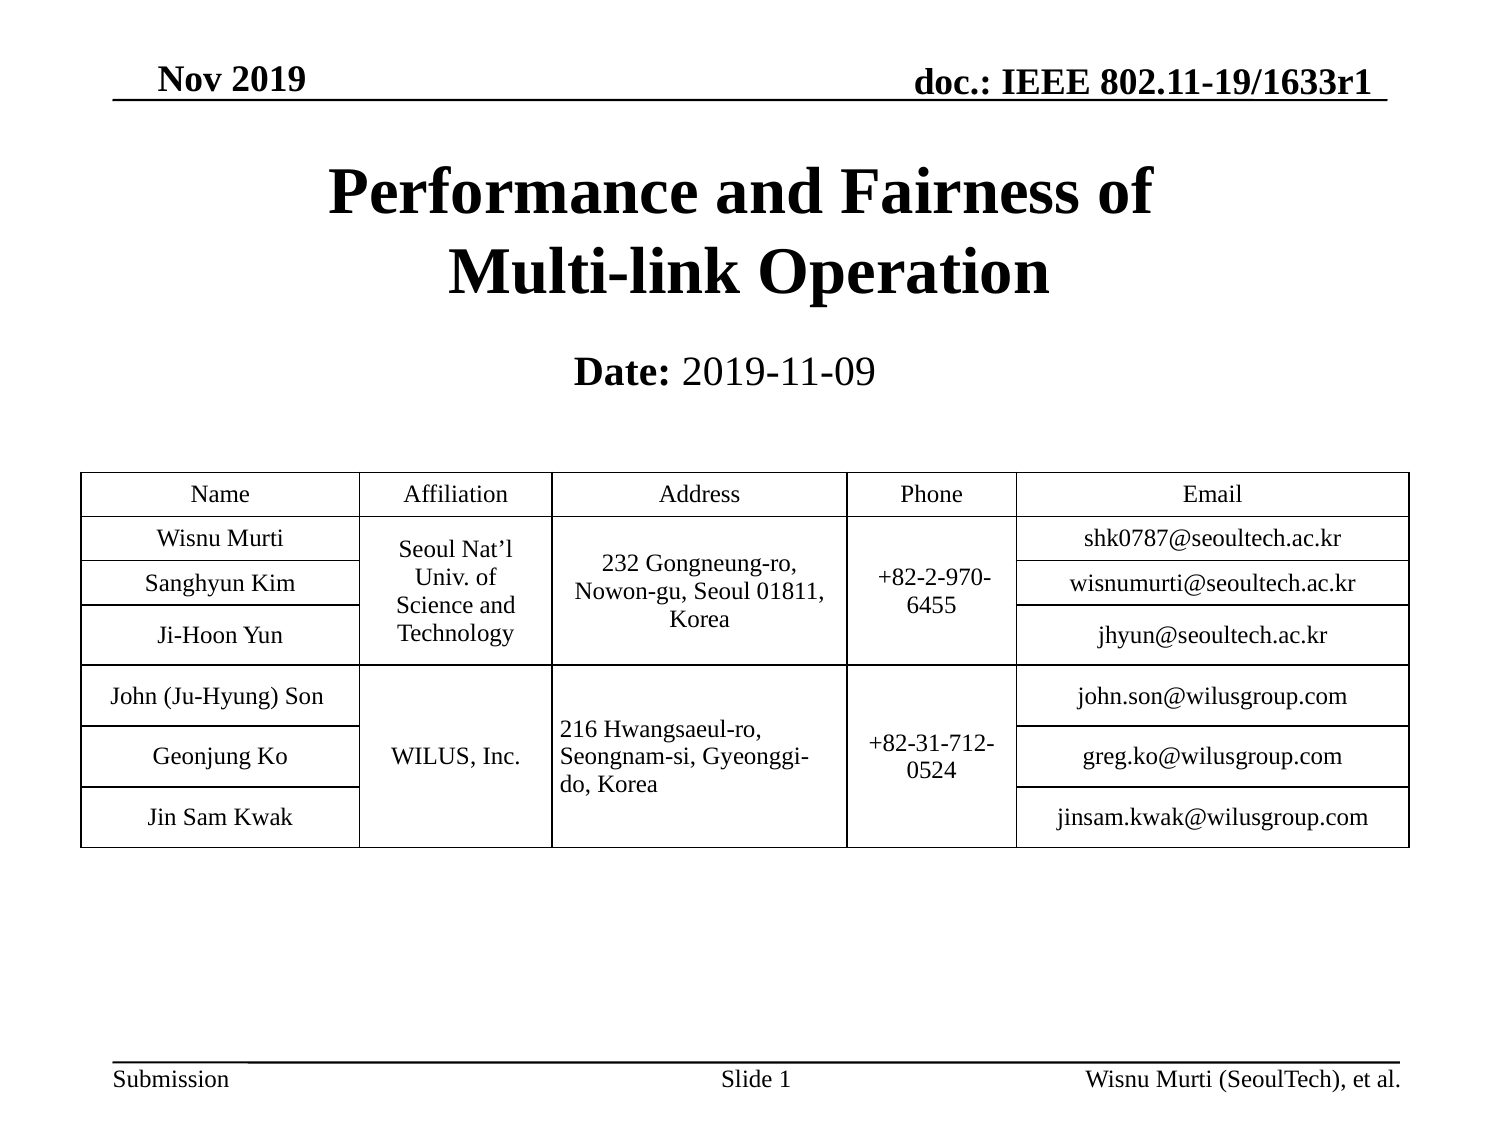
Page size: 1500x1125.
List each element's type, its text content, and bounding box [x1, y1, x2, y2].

table_header Email [1017, 473, 1408, 516]
title Performance and Fairness of Multi-link Operation [112, 139, 1388, 315]
table_header Phone [848, 473, 1016, 516]
table_cell john.son@wilusgroup.com [1017, 666, 1408, 725]
table_cell Jin Sam Kwak [82, 788, 359, 847]
table_cell wisnumurti@seoultech.ac.kr [1017, 561, 1408, 604]
table_header Affiliation [360, 473, 551, 516]
table_cell WILUS, Inc. [360, 666, 551, 847]
table_cell Sanghyun Kim [82, 561, 359, 604]
table_cell shk0787@seoultech.ac.kr [1017, 517, 1408, 560]
table_header Name [82, 473, 359, 516]
footer Wisnu Murti (SeoulTech), et al. [949, 1061, 1402, 1093]
slide_number Slide 1 [712, 1061, 801, 1093]
table_cell greg.ko@wilusgroup.com [1017, 727, 1408, 786]
table_cell 216 Hwangsaeul-ro, Seongnam-si, Gyeonggi-do, Korea [553, 666, 846, 847]
table_cell +82-31-712-0524 [848, 666, 1016, 847]
text_box Date: 2019-11-09 [87, 336, 1363, 399]
table_cell Geonjung Ko [82, 727, 359, 786]
table_cell jinsam.kwak@wilusgroup.com [1017, 788, 1408, 847]
table_cell Ji-Hoon Yun [82, 606, 359, 664]
table_cell jhyun@seoultech.ac.kr [1017, 606, 1408, 664]
table_header Address [553, 473, 846, 516]
table_cell +82-2-970-6455 [848, 517, 1016, 664]
table_cell Wisnu Murti [82, 517, 359, 560]
table_cell 232 Gongneung-ro, Nowon-gu, Seoul 01811, Korea [553, 517, 846, 664]
table_cell Seoul Nat’l Univ. of Science and Technology [360, 517, 551, 664]
table_cell John (Ju-Hyung) Son [82, 666, 359, 725]
